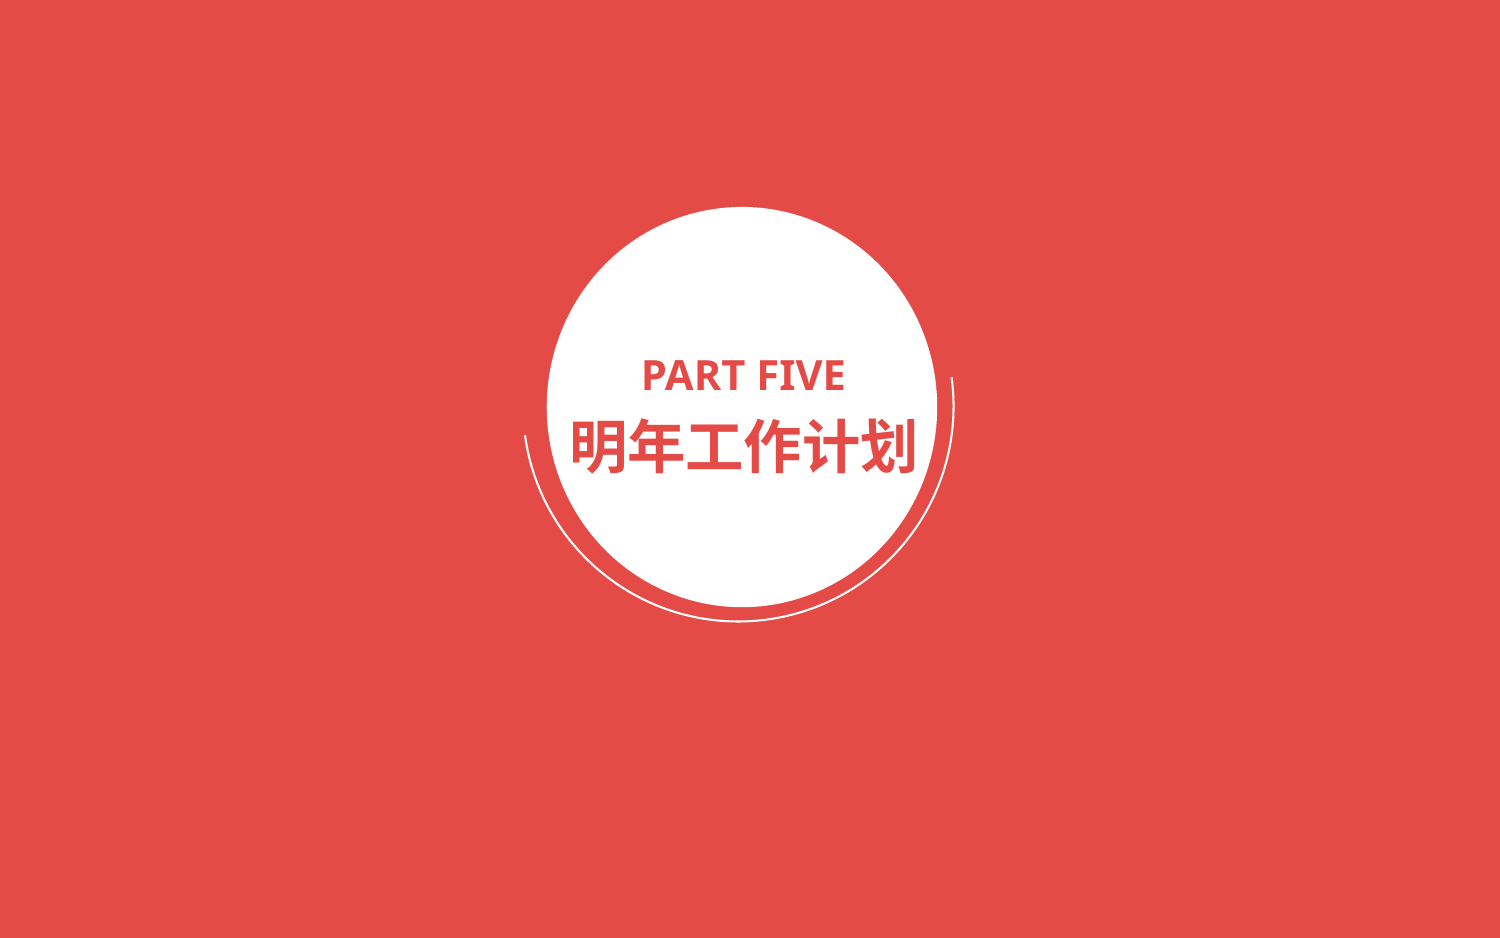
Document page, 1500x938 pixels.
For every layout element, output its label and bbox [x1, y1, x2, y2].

text_box [469, 137, 1007, 675]
